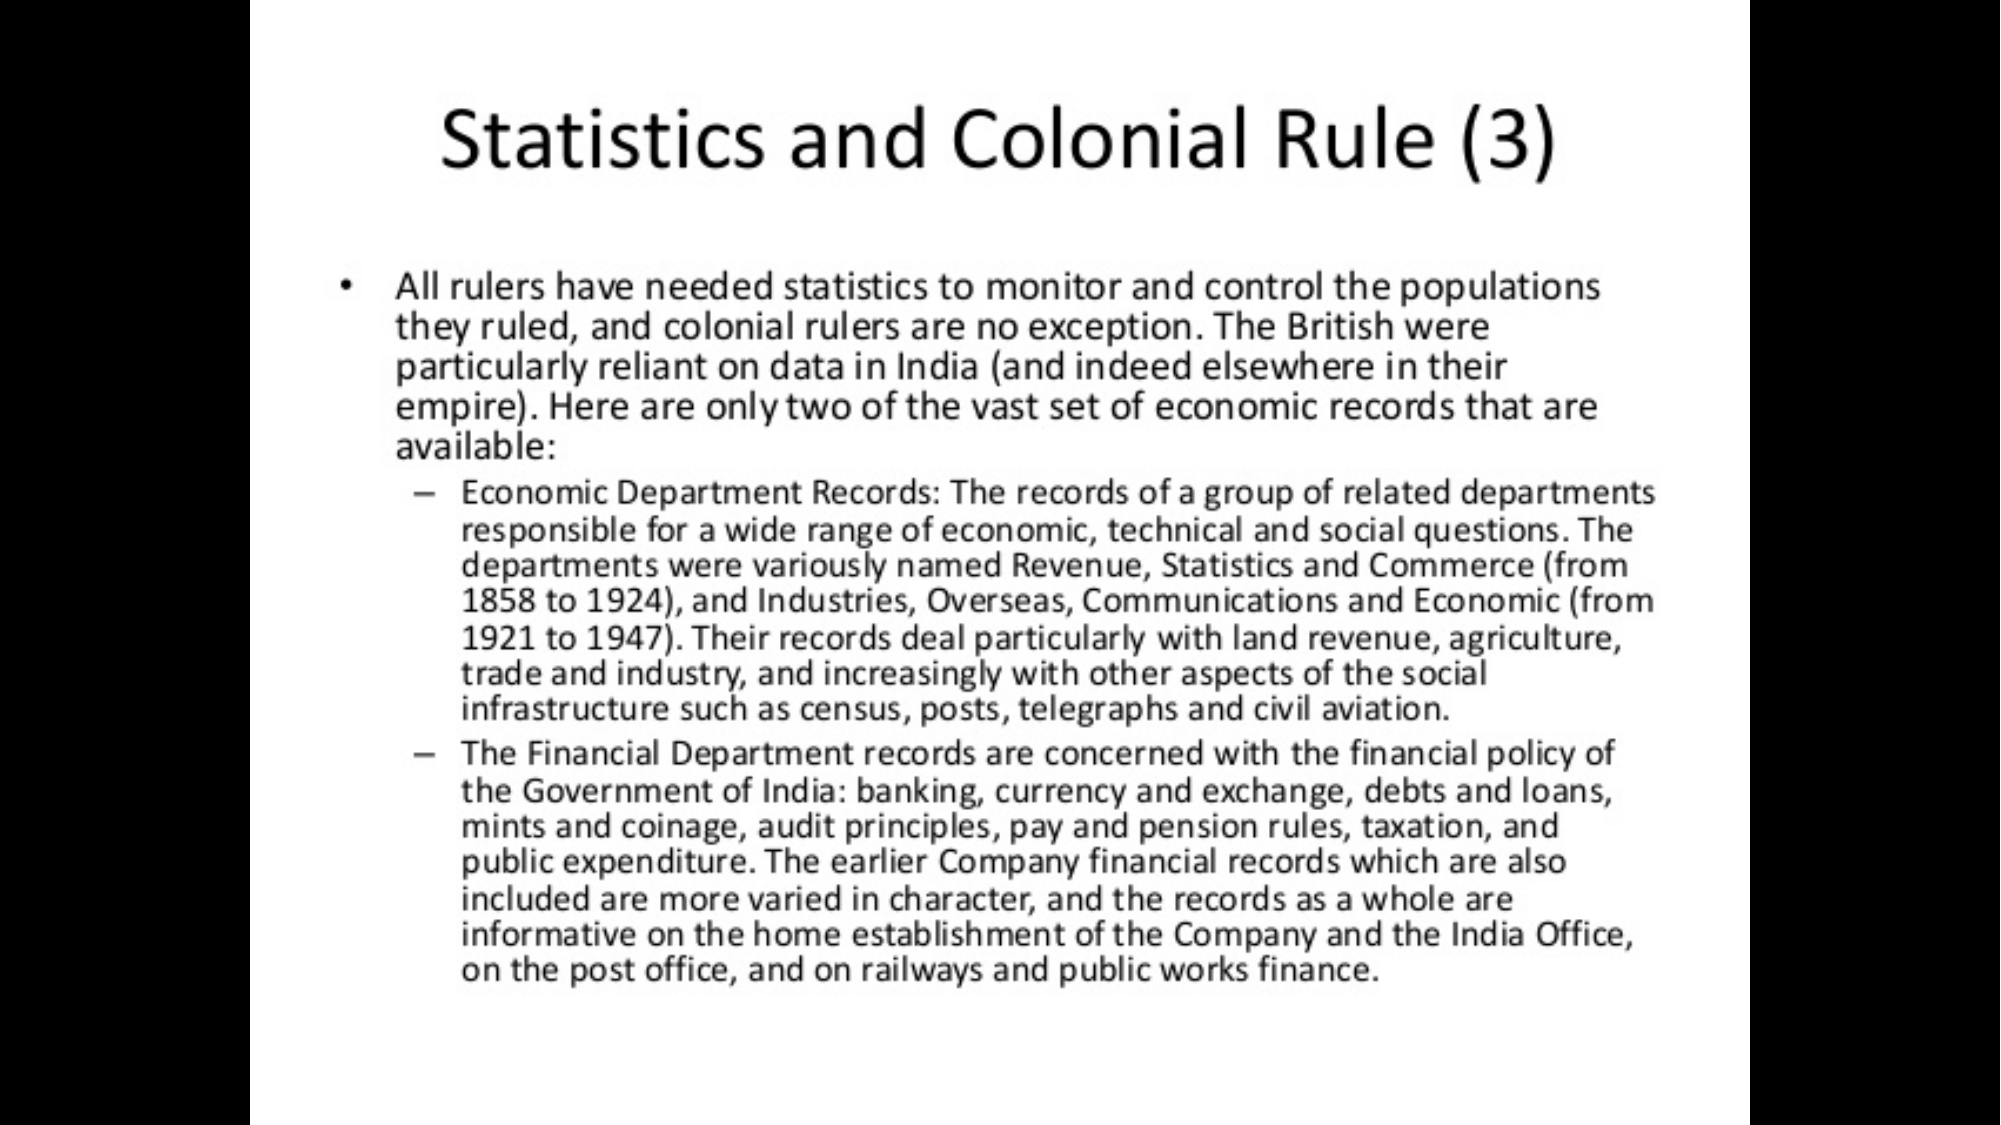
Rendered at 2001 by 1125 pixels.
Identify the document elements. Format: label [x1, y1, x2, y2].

picture [250, 0, 1750, 1125]
